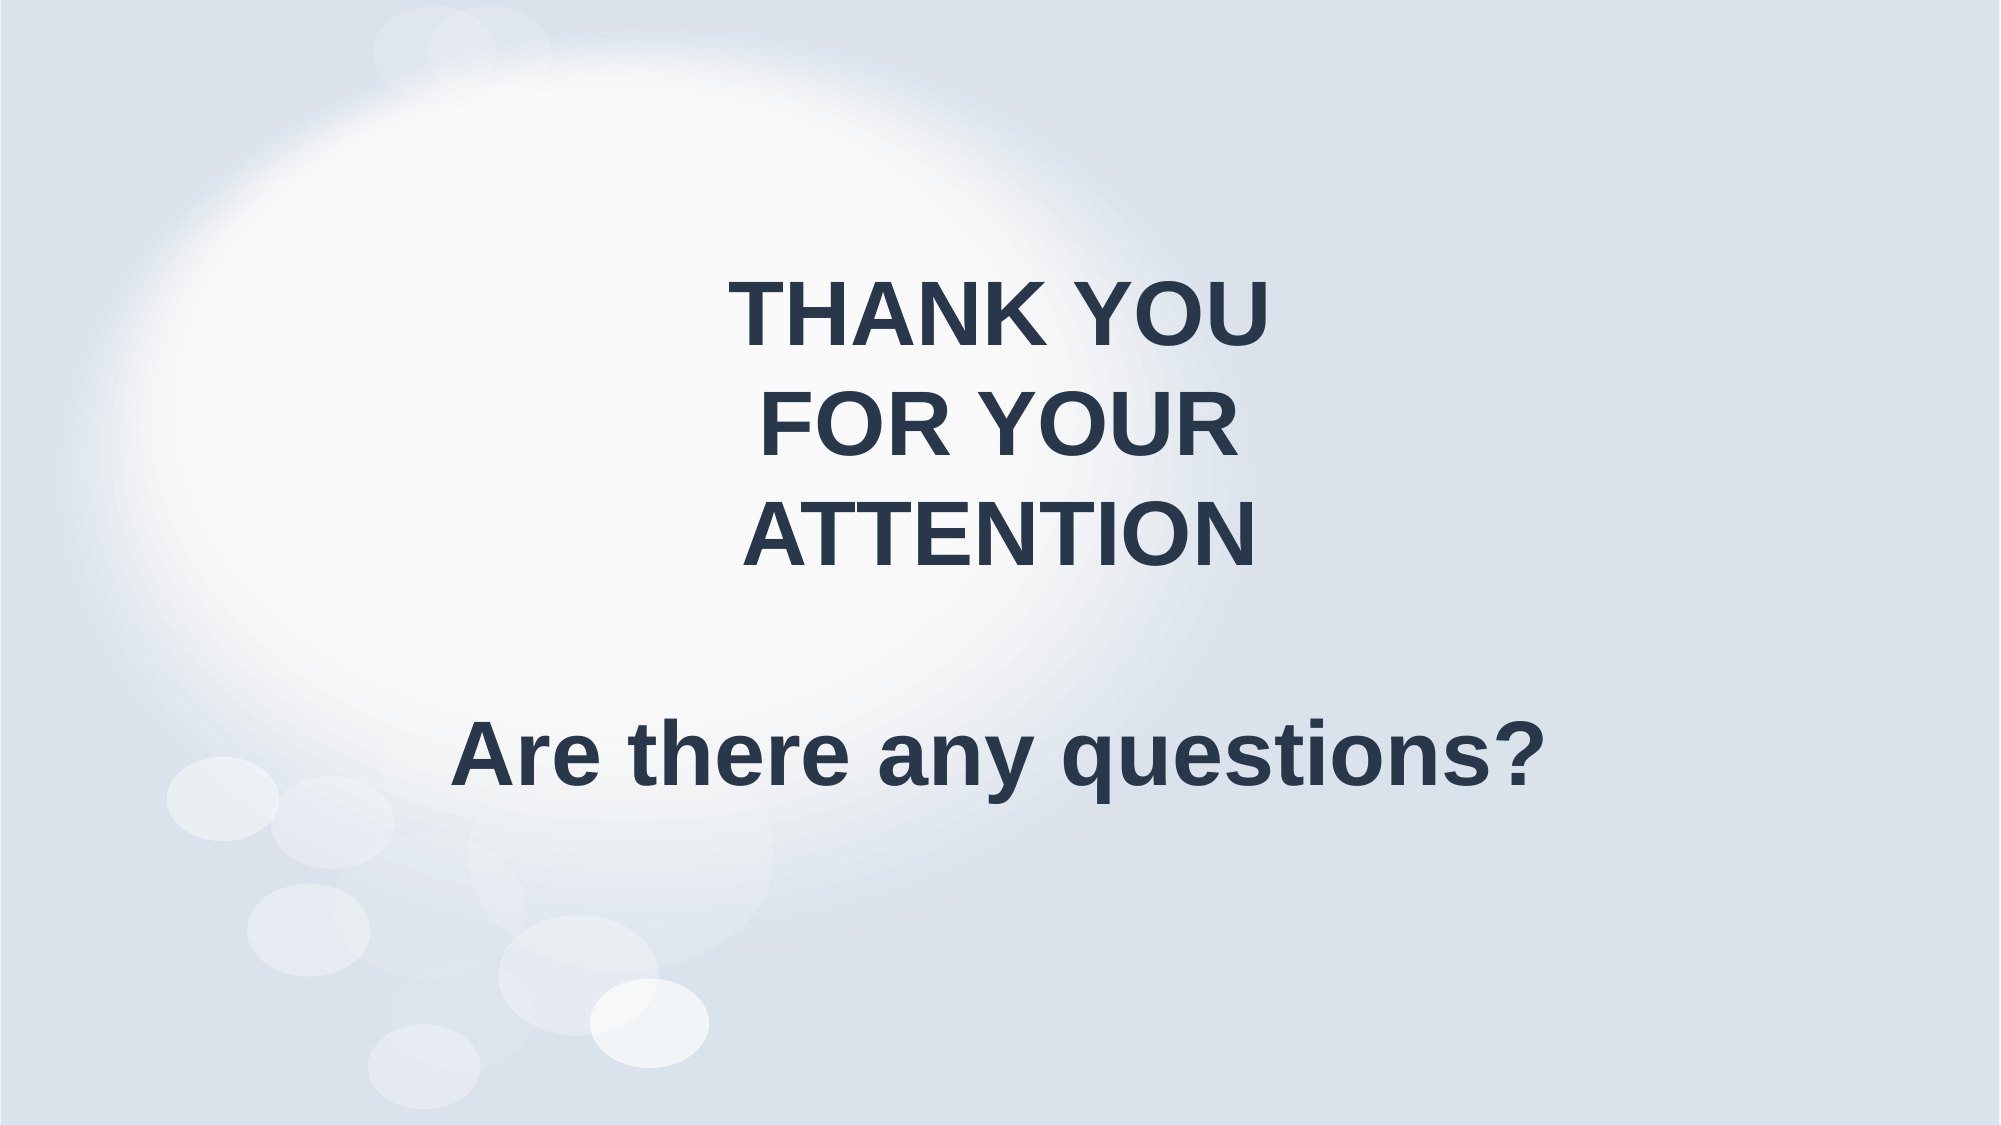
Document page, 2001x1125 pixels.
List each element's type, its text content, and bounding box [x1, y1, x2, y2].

title THANK YOU FOR YOUR ATTENTION Are there any questions? [131, 136, 1869, 922]
